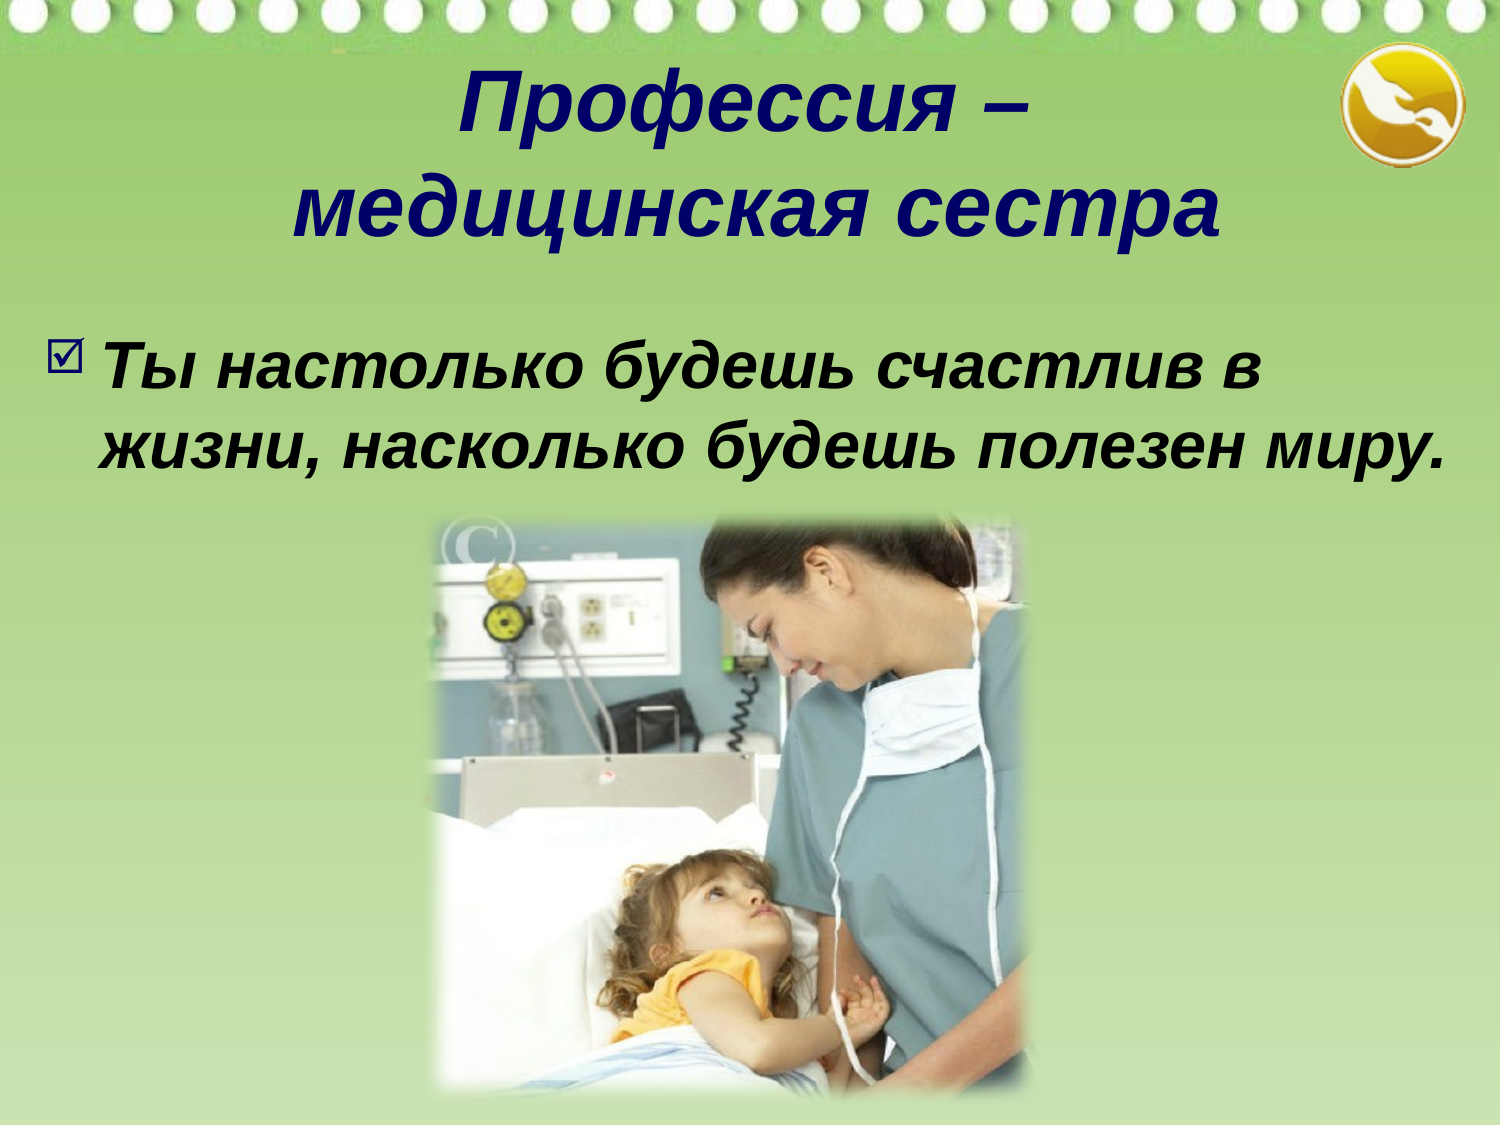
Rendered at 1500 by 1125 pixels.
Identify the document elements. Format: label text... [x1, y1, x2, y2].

picture [418, 507, 1040, 1106]
title Профессия – медицинская сестра [64, 66, 1450, 232]
list Ты настолько будешь счастлив в жизни, насколько будешь полезен миру. [29, 314, 1483, 1021]
picture [0, 0, 1500, 168]
